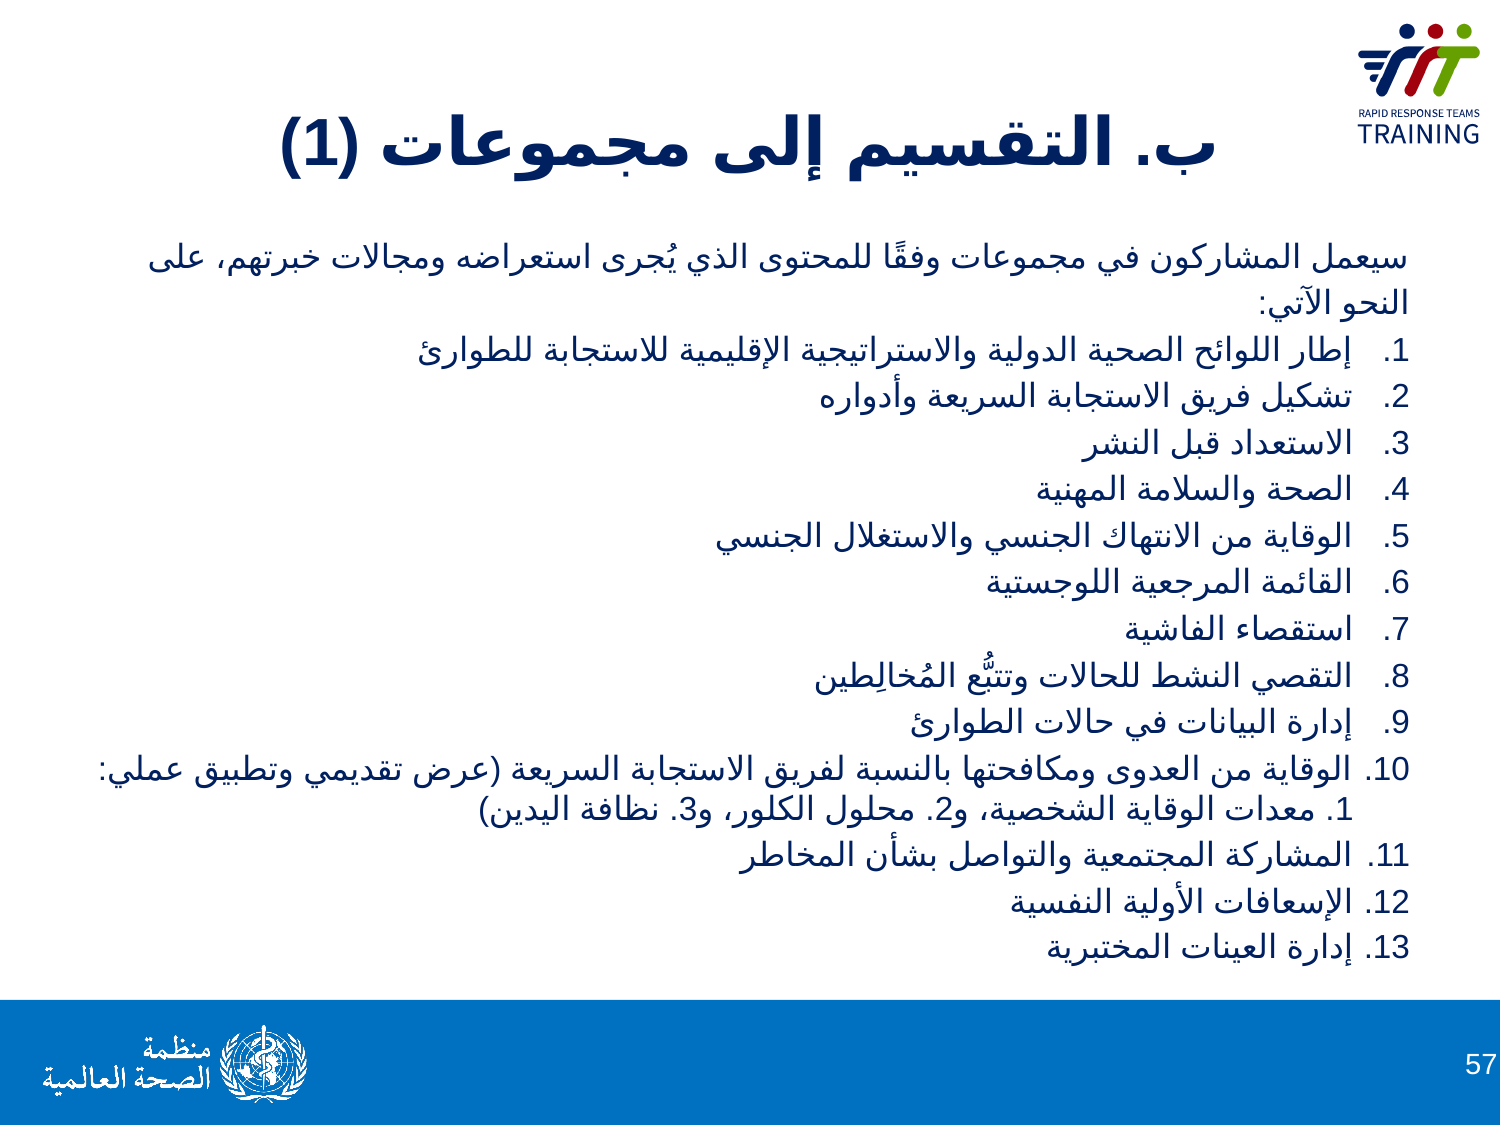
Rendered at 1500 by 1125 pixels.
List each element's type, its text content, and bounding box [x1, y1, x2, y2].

title ب. التقسيم إلى مجموعات (1) [75, 45, 1425, 222]
list سيعمل المشاركون في مجموعات وفقًا للمحتوى الذي يُجرى استعراضه ومجالات خبرتهم، على النحو الآتي: إطار اللوائح الصحية الدولية والاستراتيجية الإقليمية للاستجابة للطوارئ تشكيل فريق الاستجابة السريعة وأدواره الاستعداد قبل النشر الصحة والسلامة المهنية الوقاية من الانتهاك الجنسي والاستغلال الجنسي القائمة المرجعية اللوجستية استقصاء الفاشية التقصي النشط للحالات وتتبُّع المُخالِطين إدارة البيانات في حالات الطوارئ الوقاية من العدوى ومكافحتها بالنسبة لفريق الاستجابة السريعة (عرض تقديمي وتطبيق عملي: 1. معدات الوقاية الشخصية، و2. محلول الكلور، و3. نظافة اليدين) المشاركة المجتمعية والتواصل بشأن المخاطر الإسعافات الأولية النفسية إدارة العينات المختبرية [75, 222, 1425, 1004]
picture [43, 1025, 307, 1103]
picture [1357, 23, 1480, 144]
